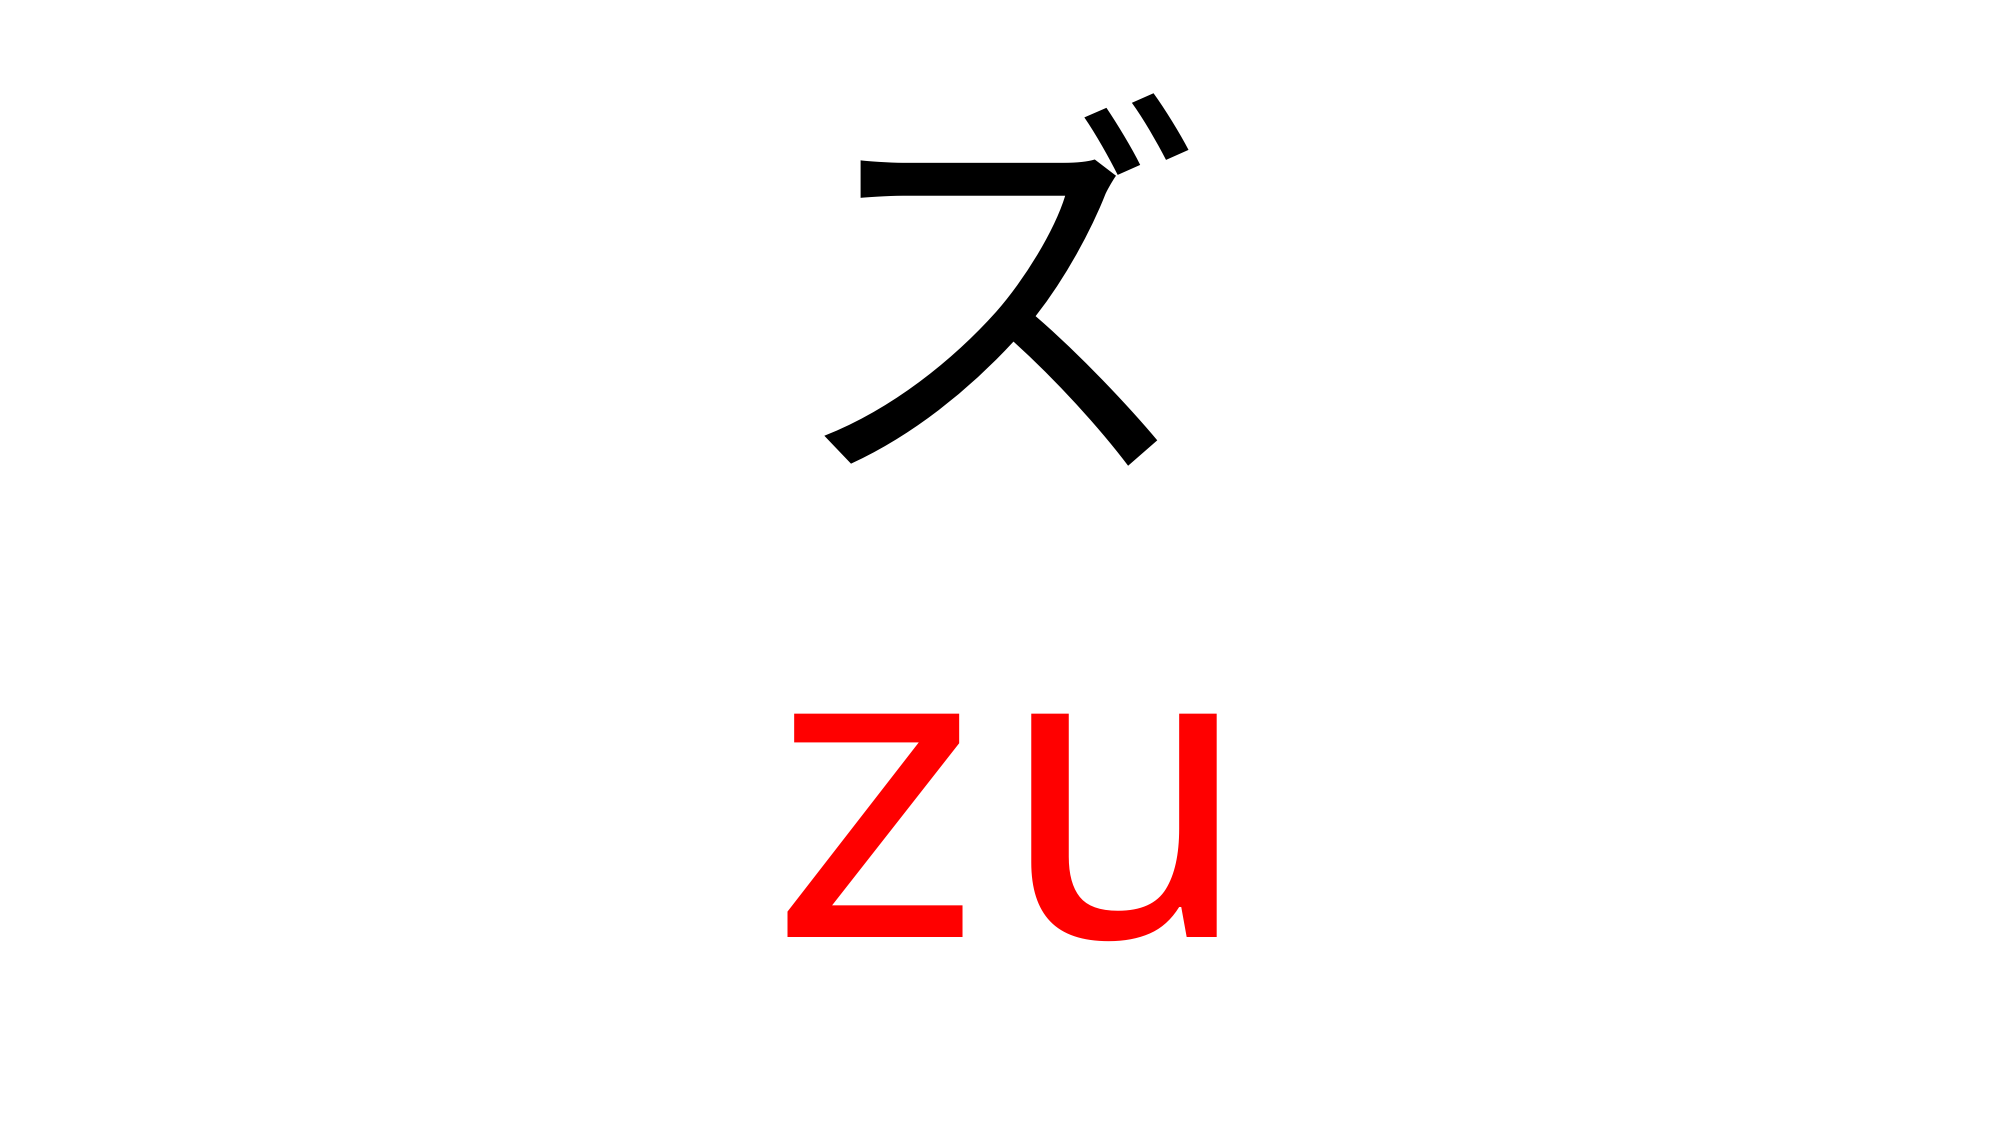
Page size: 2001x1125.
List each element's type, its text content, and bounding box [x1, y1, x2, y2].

title ズ [249, 71, 1750, 545]
text_box zu [249, 562, 1750, 1036]
